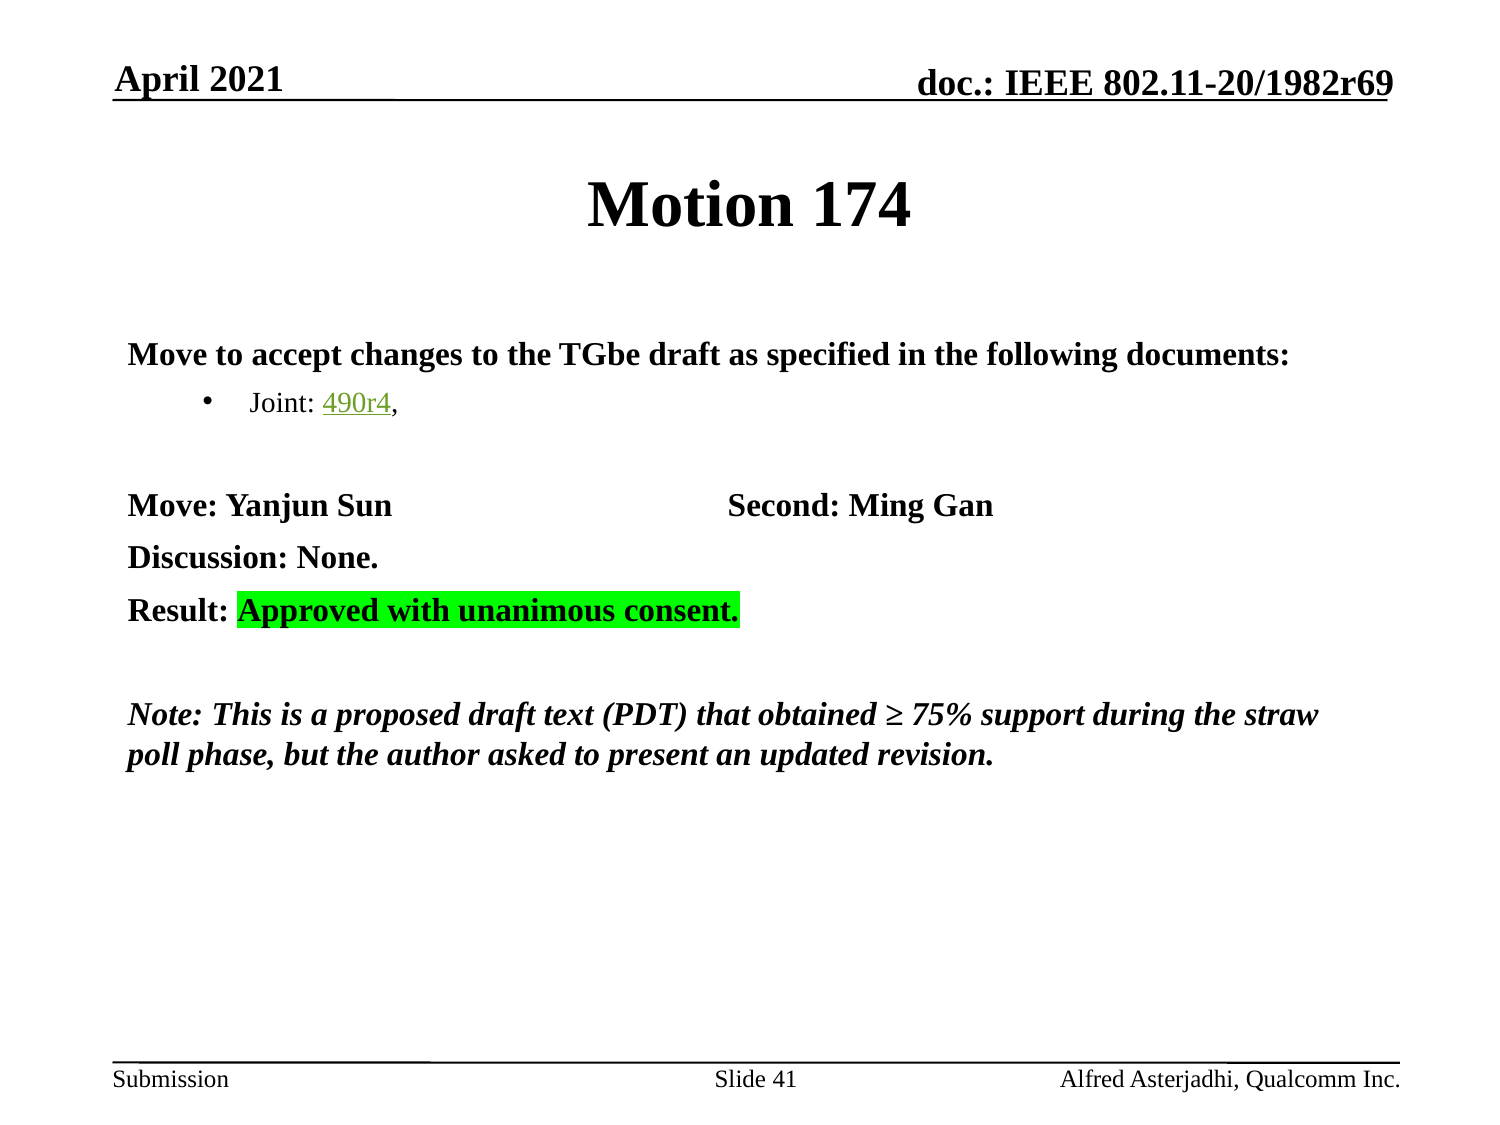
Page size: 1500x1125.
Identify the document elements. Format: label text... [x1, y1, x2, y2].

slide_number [114, 54, 423, 100]
slide_number Slide 41 [712, 1061, 800, 1123]
title Motion 174 [112, 112, 1388, 288]
footer Alfred Asterjadhi, Qualcomm Inc. [878, 1061, 1402, 1093]
list Move to accept changes to the TGbe draft as specified in the following documents: Joint: 490r4, Move: Yanjun Sun Second: Ming Gan Discussion: None. Result: Approved with unanimous consent. Note: This is a proposed draft text (PDT) that obtained ≥ 75% support during the straw poll phase, but the author asked to present an updated revision. [112, 324, 1388, 1000]
